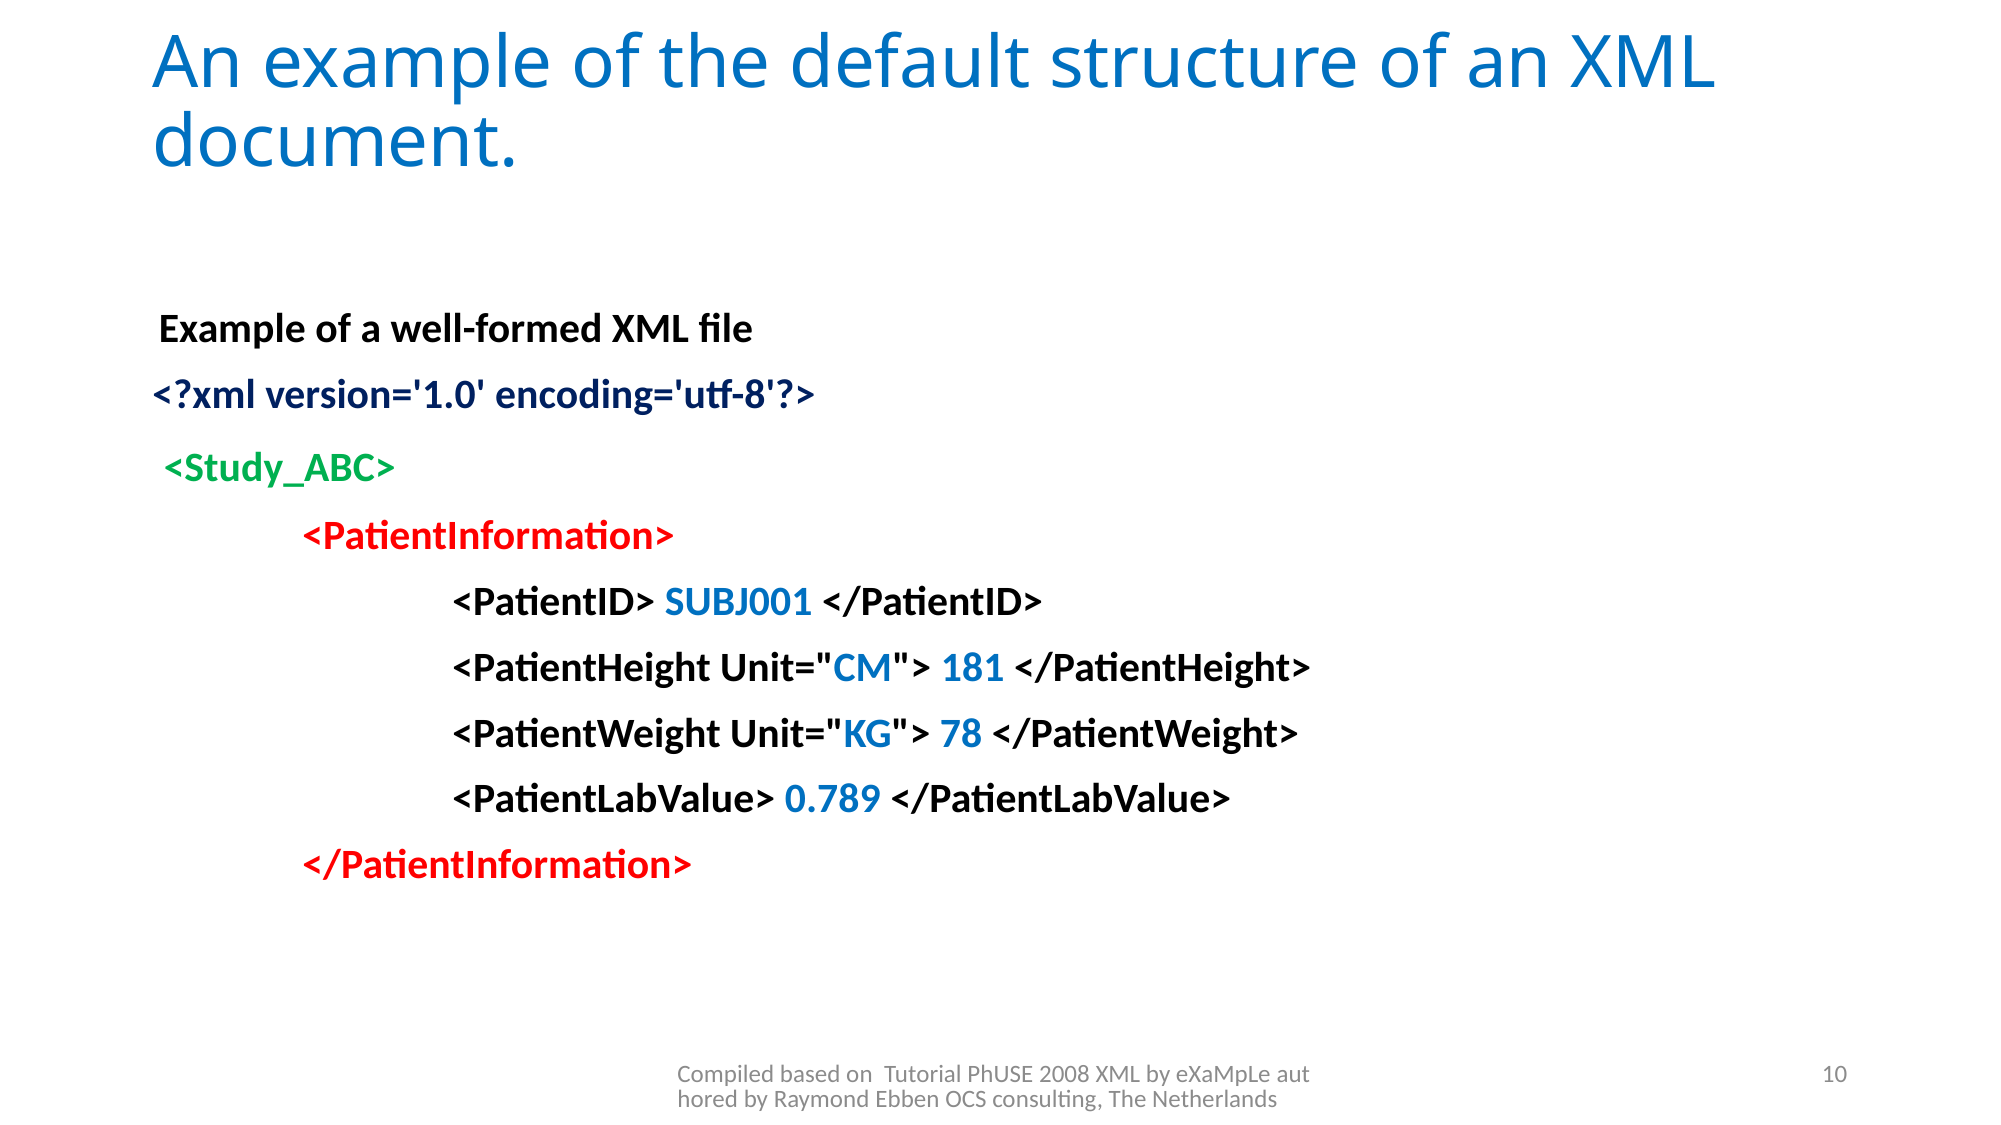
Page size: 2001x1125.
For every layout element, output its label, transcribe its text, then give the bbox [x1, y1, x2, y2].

list Example of a well-formed XML file <?xml version='1.0' encoding='utf-8'?> <Study_ABC> <PatientInformation> <PatientID> SUBJ001 </PatientID> <PatientHeight Unit="CM"> 181 </PatientHeight> <PatientWeight Unit="KG"> 78 </PatientWeight> <PatientLabValue> 0.789 </PatientLabValue> </PatientInformation> [137, 299, 1863, 1125]
slide_number 10 [1412, 1042, 1863, 1103]
title An example of the default structure of an XML document. [137, 16, 1863, 278]
footer Compiled based on Tutorial PhUSE 2008 XML by eXaMpLe authored by Raymond Ebben OCS consulting, The Netherlands [662, 1042, 1338, 1103]
